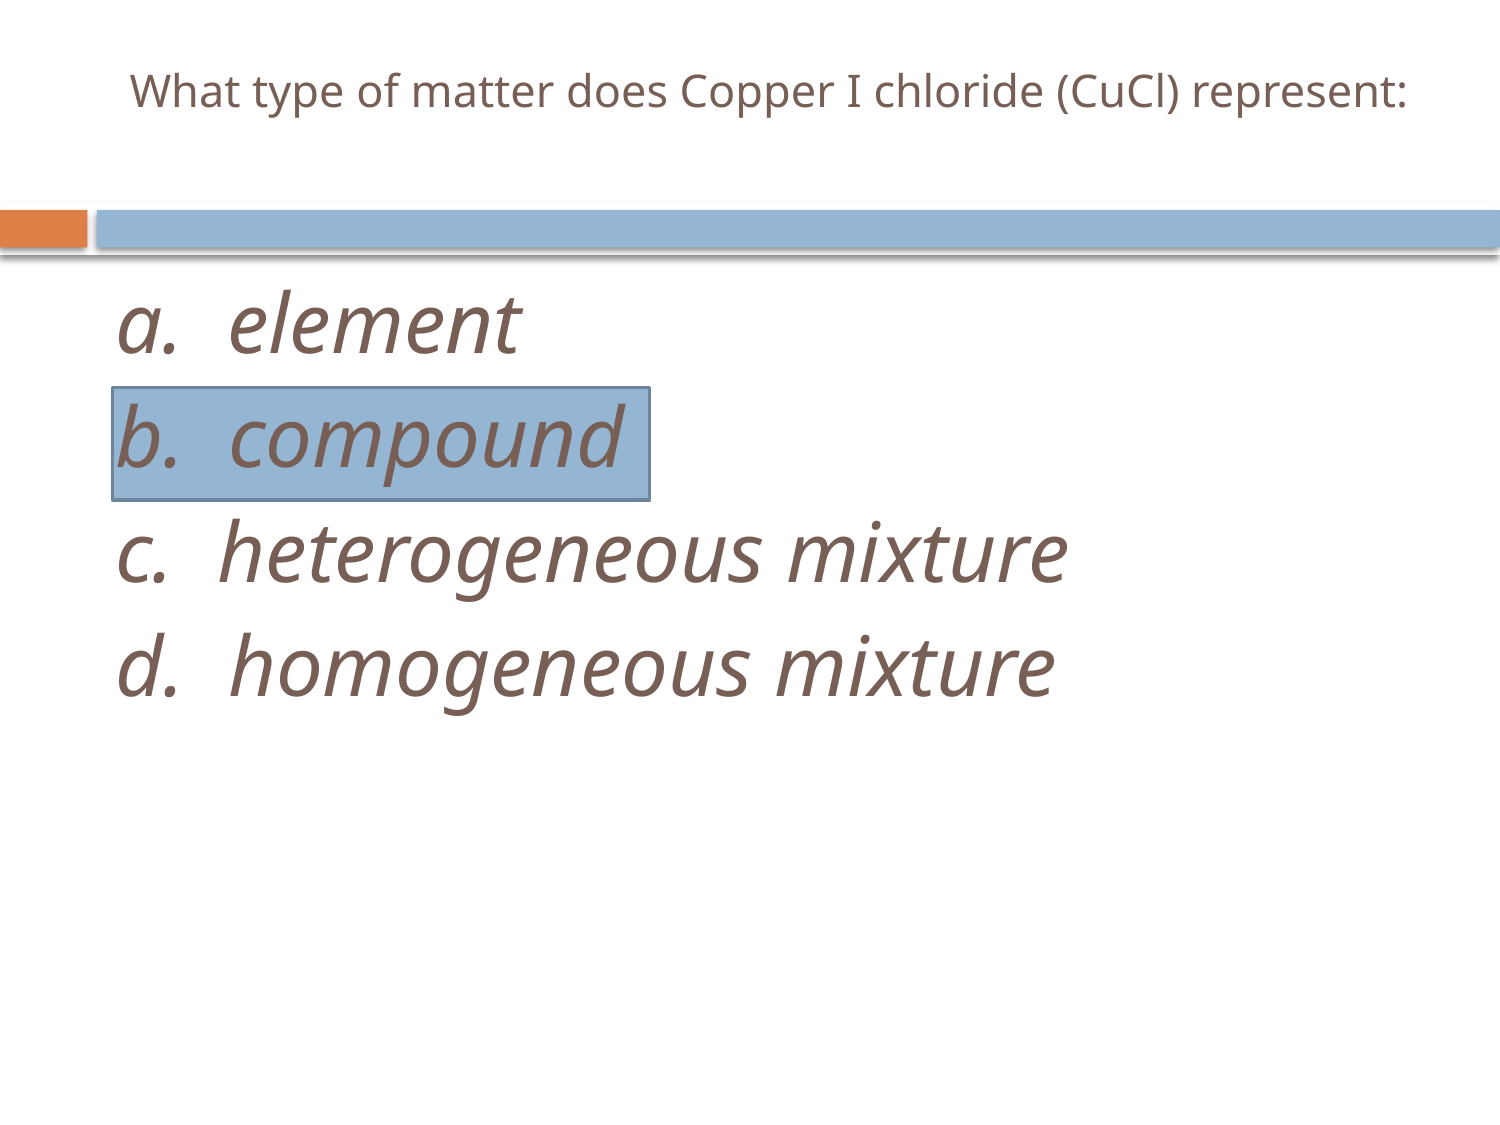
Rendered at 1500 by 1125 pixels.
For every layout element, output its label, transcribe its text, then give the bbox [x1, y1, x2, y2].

list a. element b. compound c. heterogeneous mixture d. homogeneous mixture [100, 262, 1438, 1000]
title What type of matter does Copper I chloride (CuCl) represent: [100, 37, 1438, 200]
